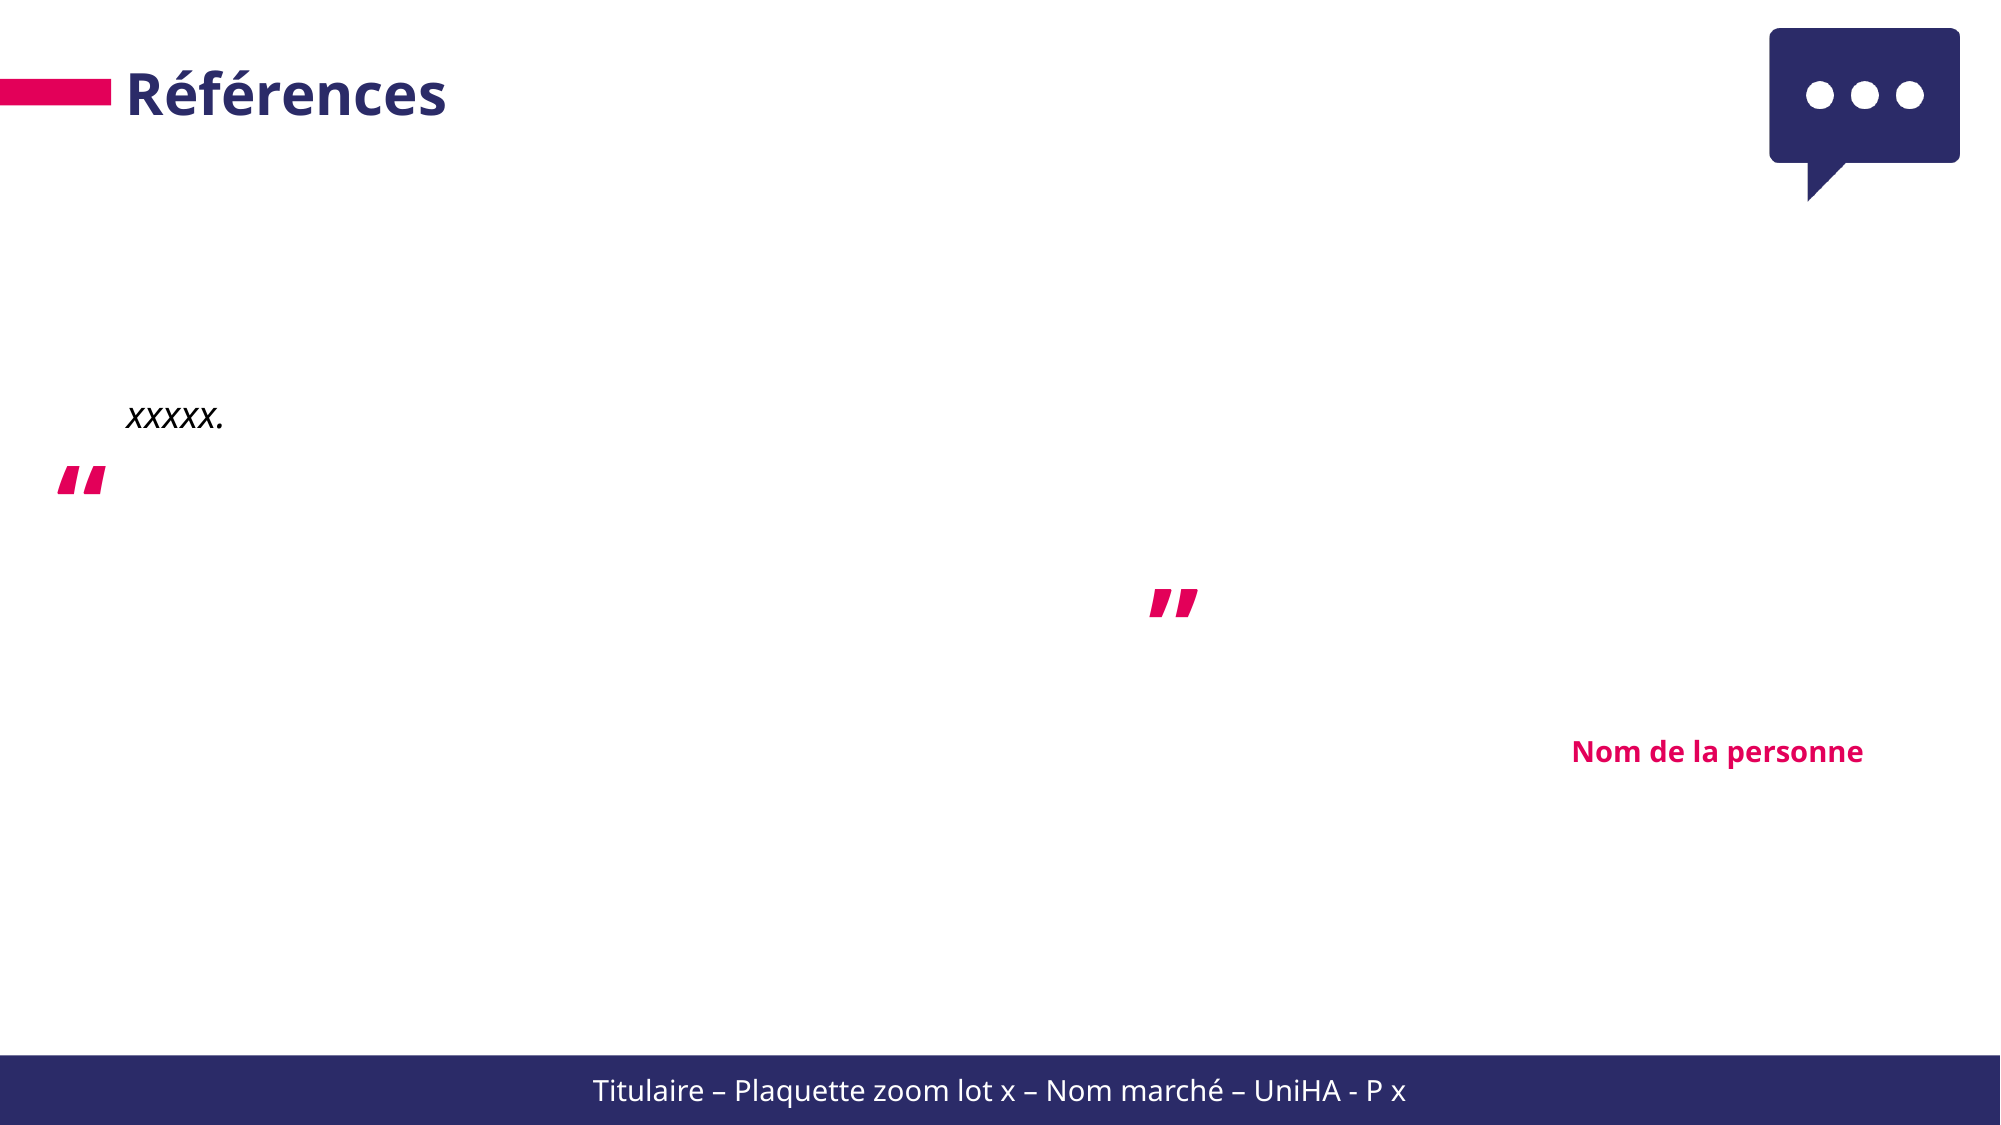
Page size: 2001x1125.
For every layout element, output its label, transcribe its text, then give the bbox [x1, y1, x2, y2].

text_box “ [41, 402, 159, 656]
text_box ” [1133, 525, 1254, 725]
picture [1730, 0, 1999, 249]
text_box xxxxx. [111, 383, 1903, 444]
text_box Références [111, 49, 1254, 135]
text_box [0, 78, 112, 107]
text_box Titulaire – Plaquette zoom lot x – Nom marché – UniHA - P x [0, 1054, 2000, 1125]
text_box Nom de la personne [1103, 725, 1887, 776]
